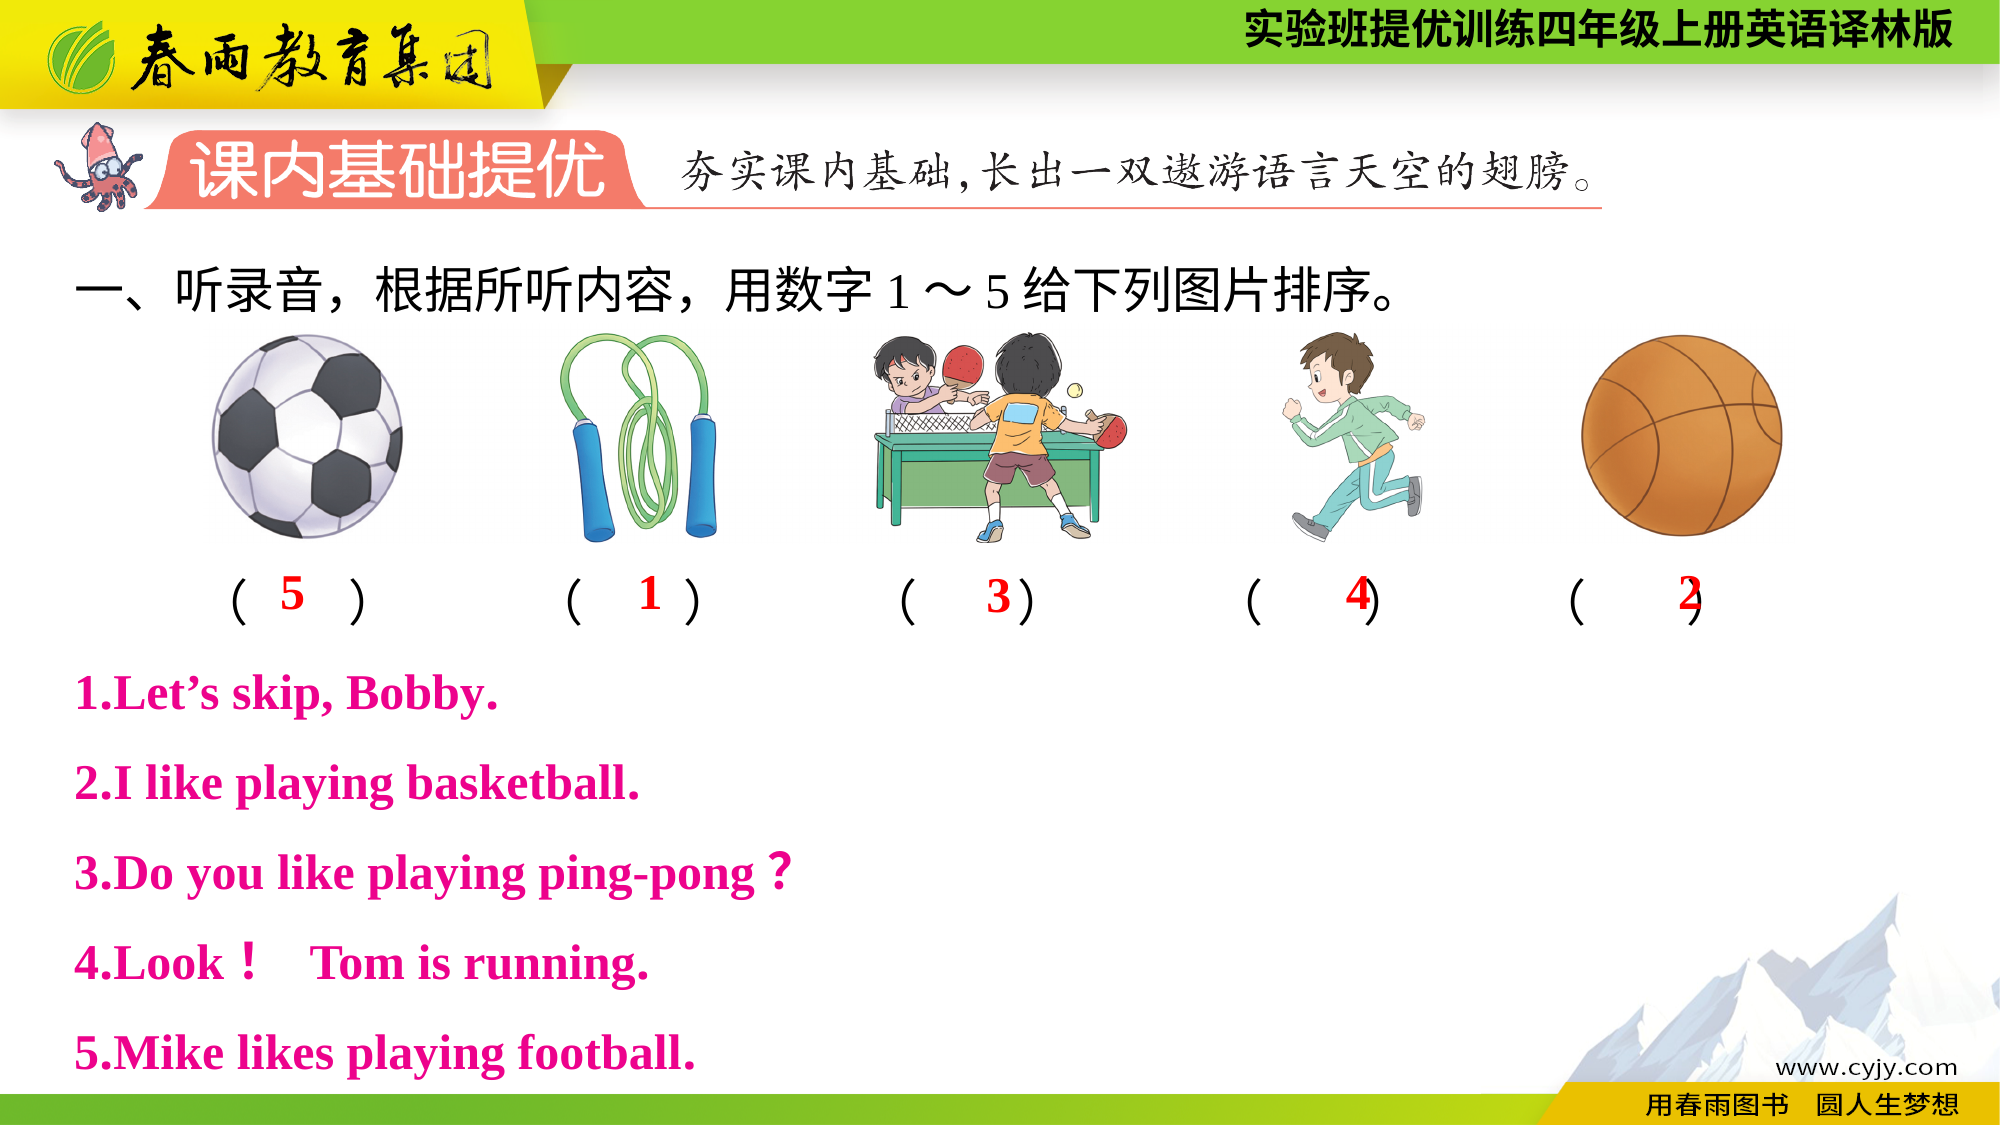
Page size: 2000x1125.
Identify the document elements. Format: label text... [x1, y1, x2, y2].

picture [0, 0, 2000, 1125]
list 一、听录音，根据所听内容，用数字1～5给下列图片排序。 [59, 221, 1944, 316]
text_box 5 [265, 555, 321, 627]
text_box 1 [622, 555, 678, 627]
text_box 1.Let’s skip, Bobby. 2.I like playing basketball. 3.Do you like playing ping-pong？ 4.Look！ Tom is running. 5.Mike likes playing football. [59, 640, 1944, 1087]
text_box （ ） （ ） （ ） （ ） （ ） [59, 534, 1944, 640]
text_box 2 [1663, 555, 1718, 627]
text_box 3 [971, 555, 1027, 630]
text_box 4 [1330, 555, 1386, 627]
